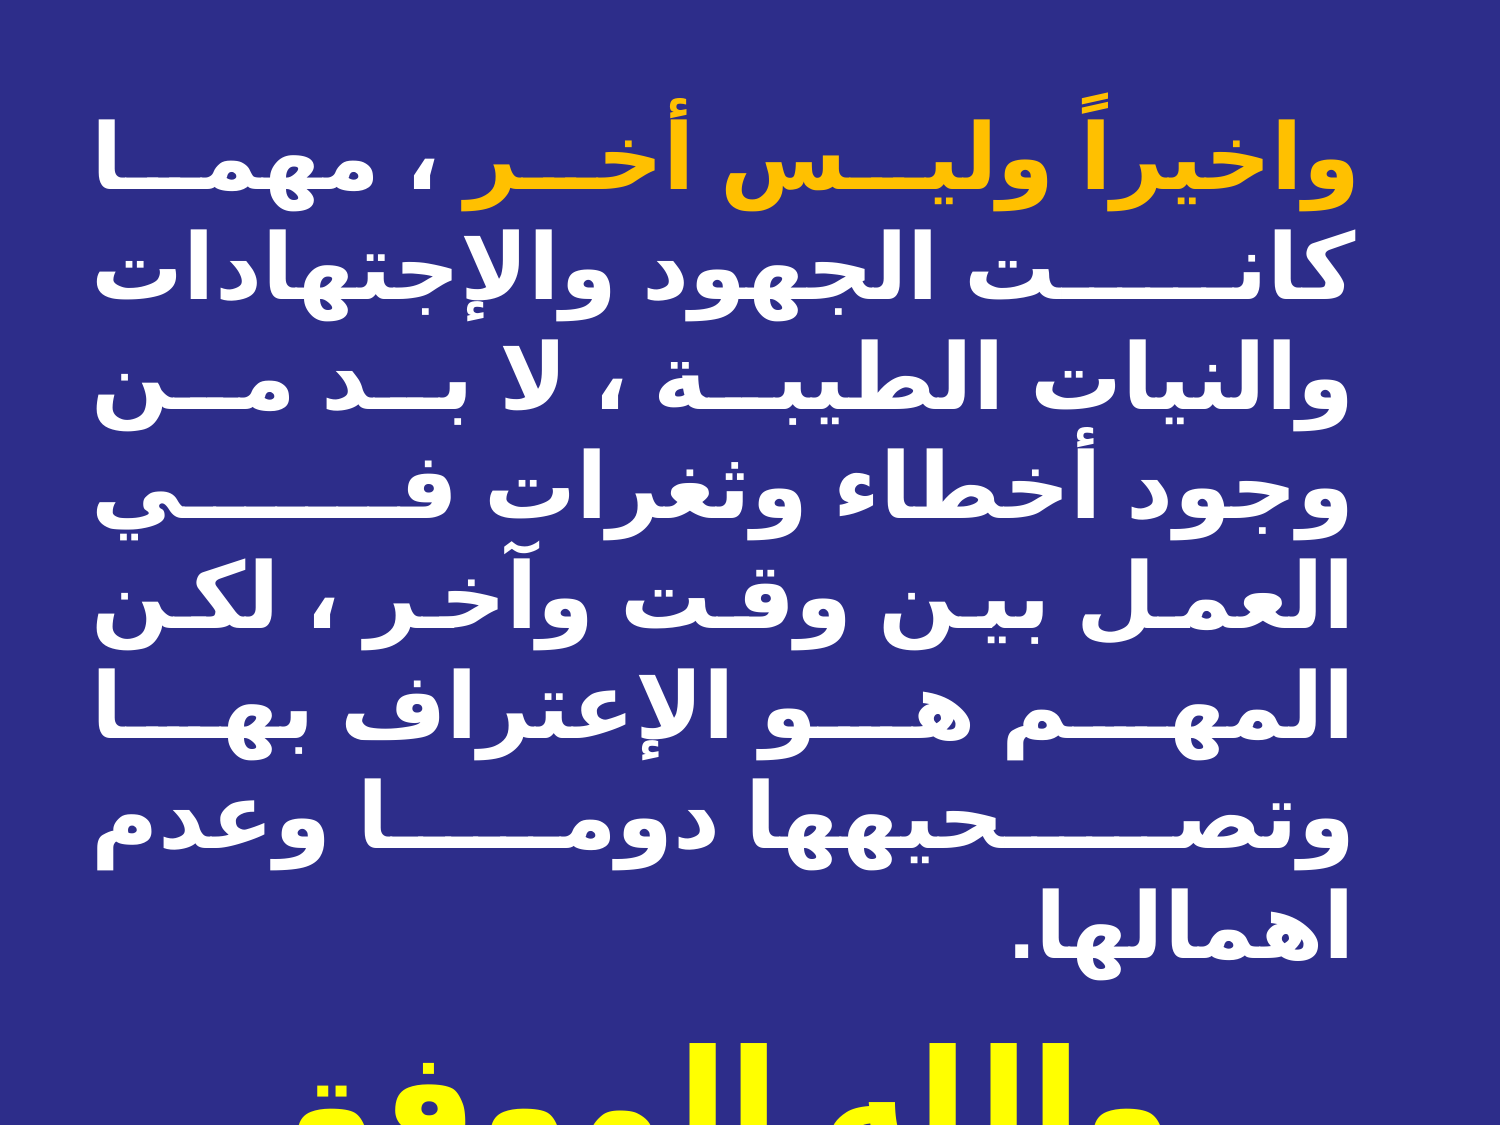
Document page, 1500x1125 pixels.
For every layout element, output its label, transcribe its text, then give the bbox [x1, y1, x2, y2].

list واخيراً وليس أخر ، مهما كانت الجهود والإجتهادات والنيات الطيبة ، لا بد من وجود أخطاء وثغرات في العمل بين وقت وآخر ، لكن المهم هو الإعتراف بها وتصحيهها دوما وعدم اهمالها. والله الموفق [76, 89, 1427, 1000]
